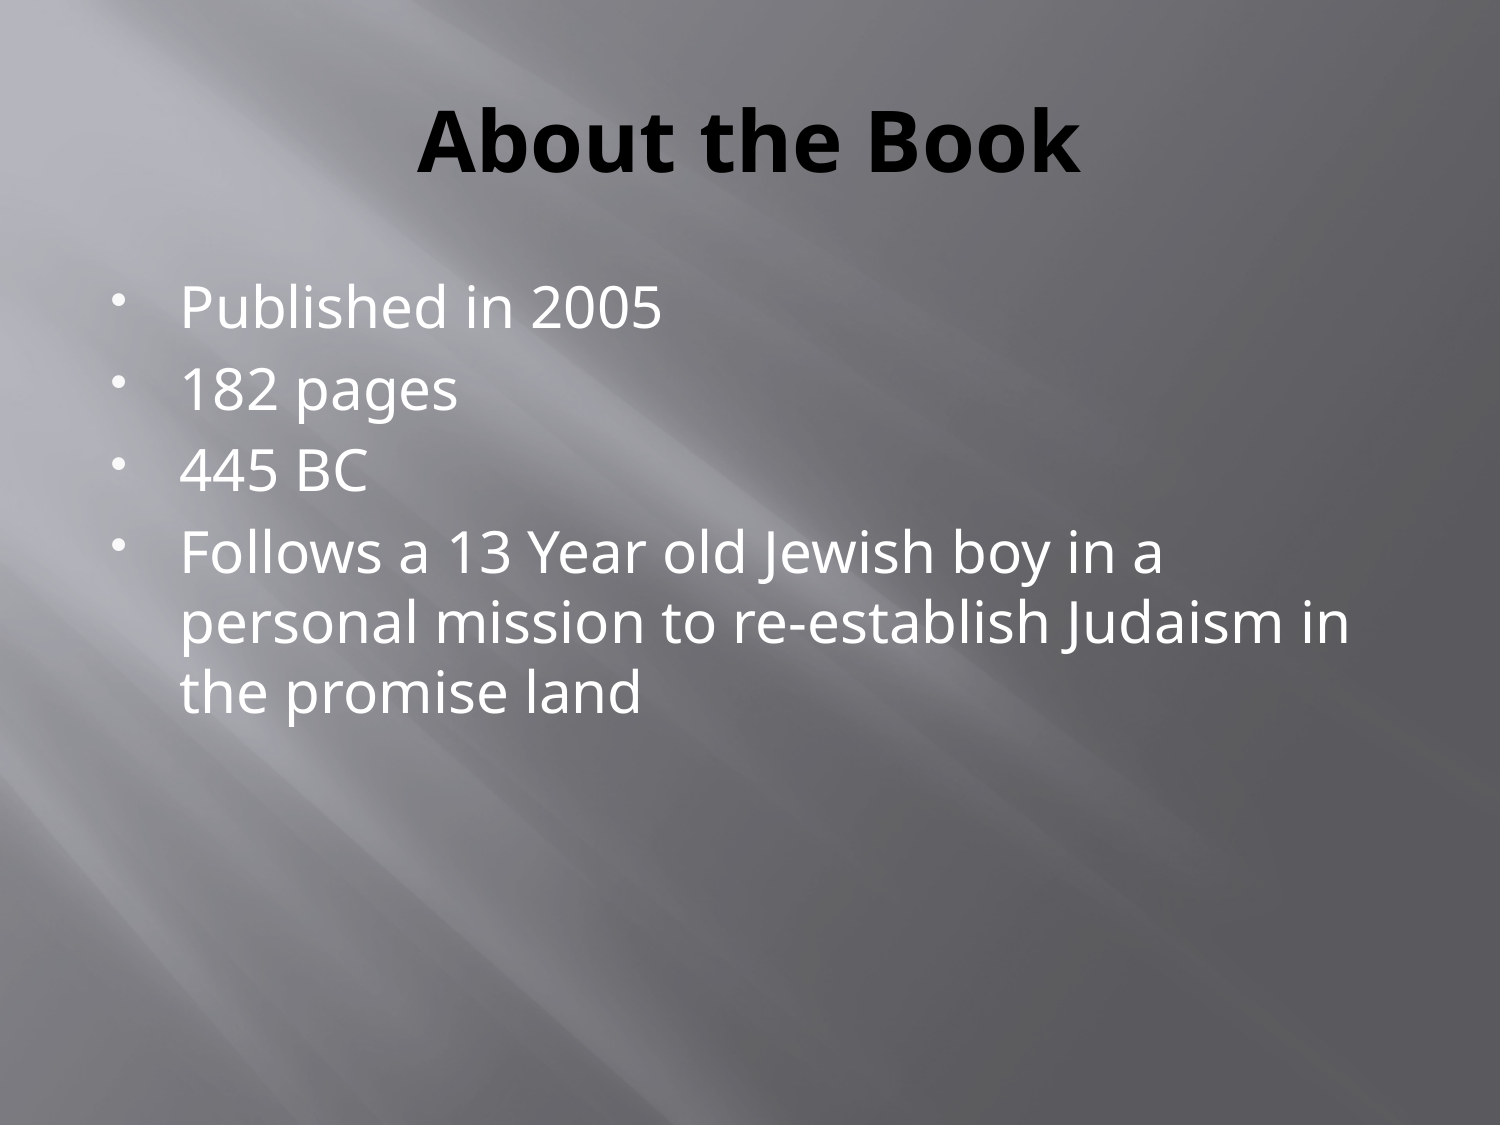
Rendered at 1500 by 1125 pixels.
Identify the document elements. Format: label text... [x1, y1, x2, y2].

list Published in 2005 182 pages 445 BC Follows a 13 Year old Jewish boy in a personal mission to re-establish Judaism in the promise land [75, 262, 1425, 1035]
title About the Book [75, 45, 1425, 233]
